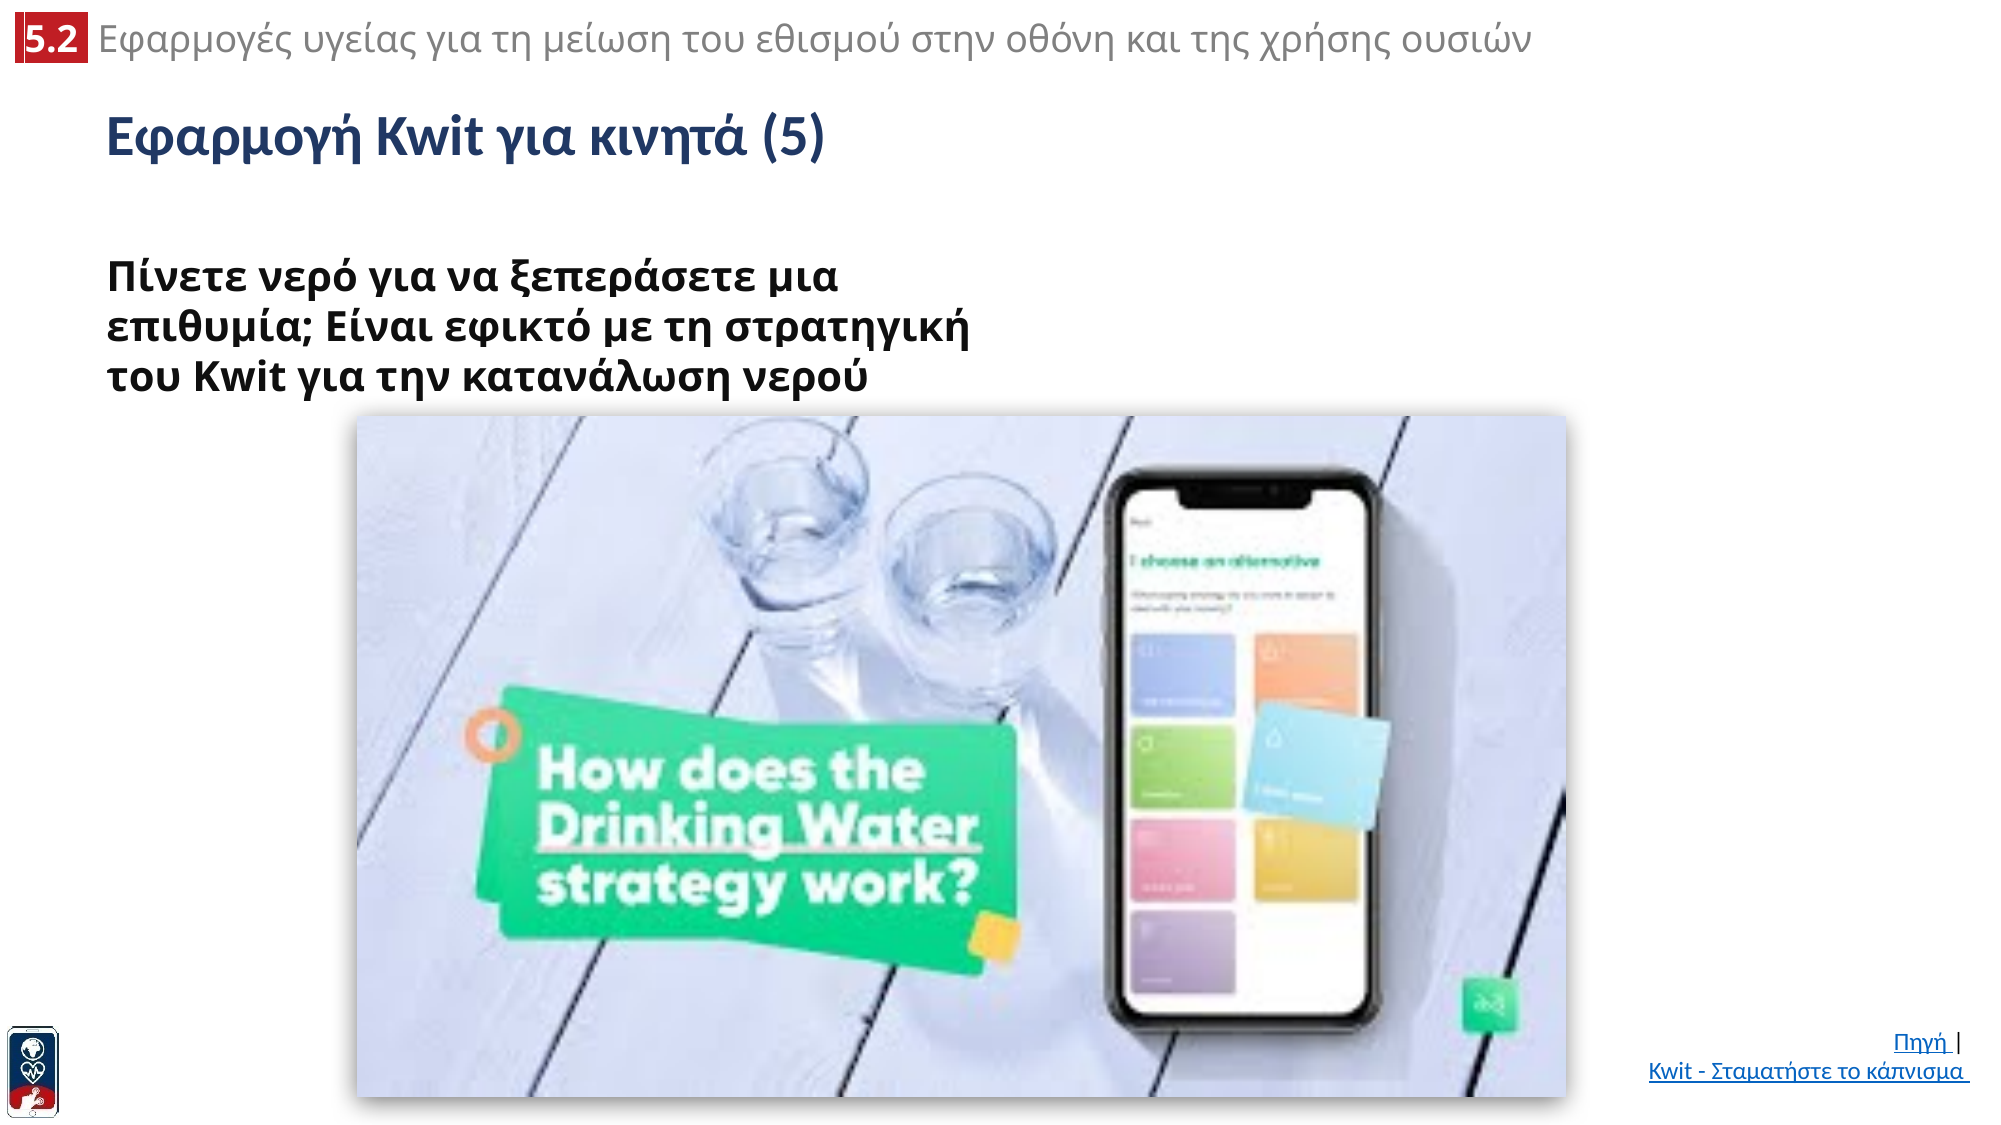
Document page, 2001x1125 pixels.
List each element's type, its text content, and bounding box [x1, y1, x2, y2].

list Πίνετε νερό για να ξεπεράσετε μια επιθυμία; Είναι εφικτό με τη στρατηγική του Kwit για την κατανάλωση νερού [91, 241, 1052, 1041]
picture [7, 1026, 59, 1118]
picture [357, 416, 1566, 1097]
title Εφαρμογή Kwit για κινητά (5) [91, 86, 1906, 187]
text_box Πηγή | Kwit - Σταματήστε το κάπνισμα [1589, 1017, 1986, 1063]
